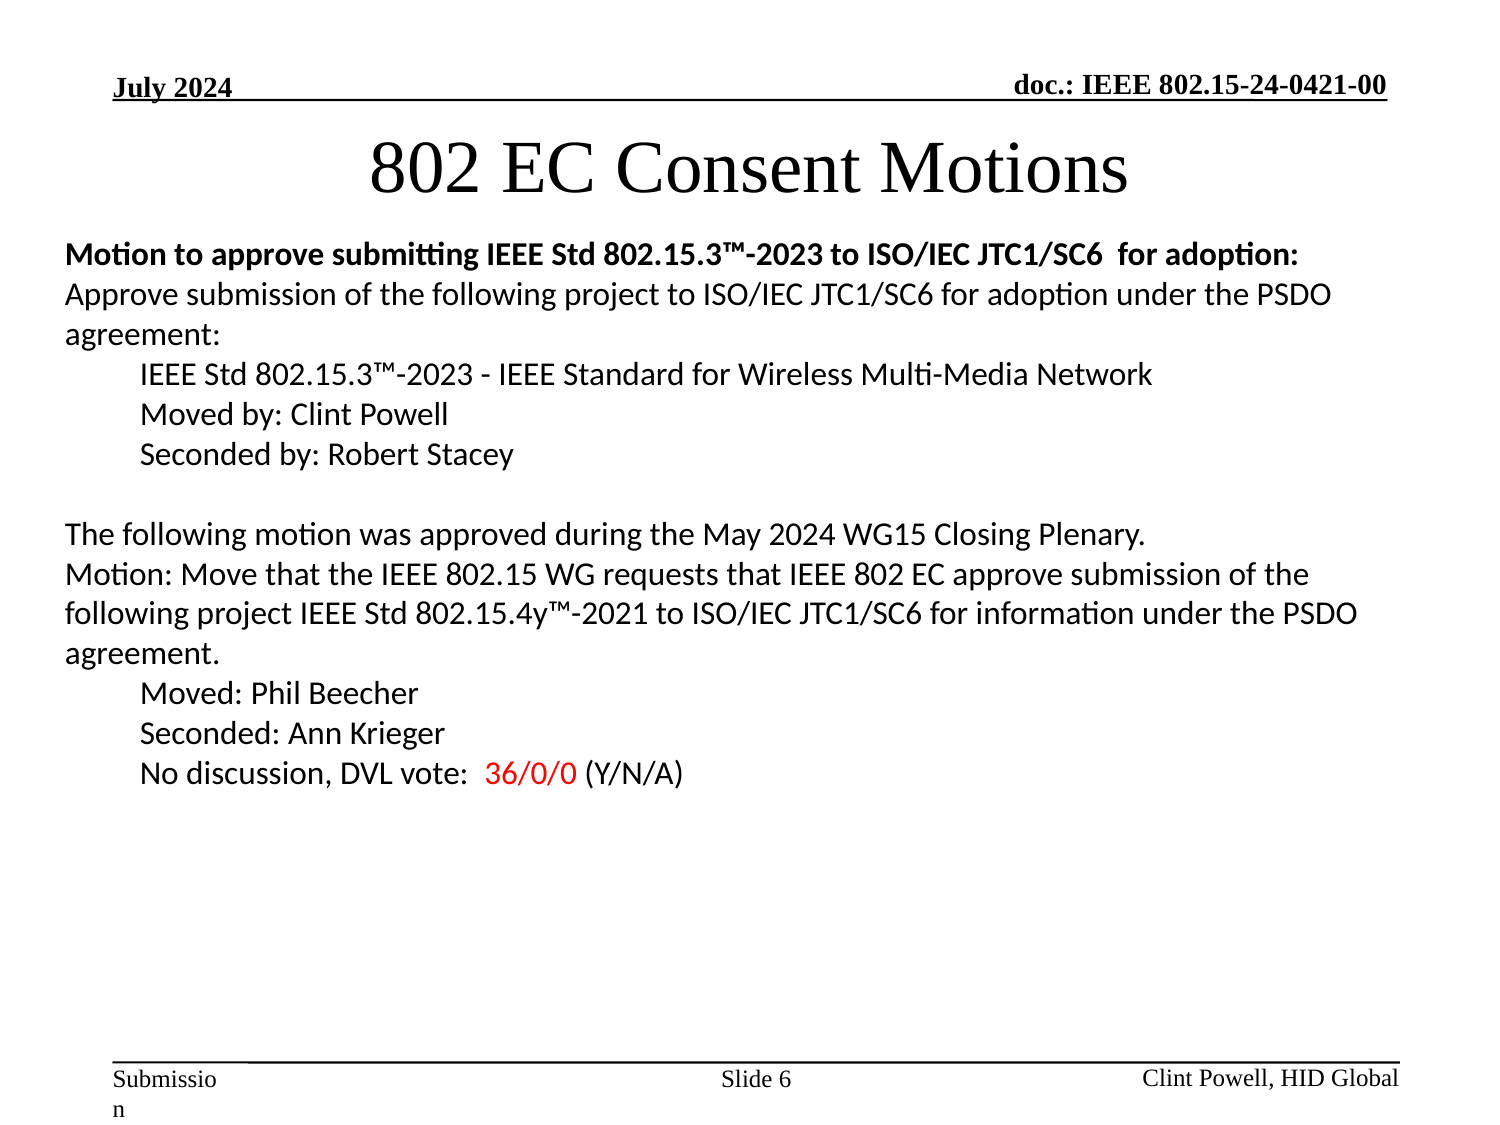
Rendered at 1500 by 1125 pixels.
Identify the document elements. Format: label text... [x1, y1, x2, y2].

text_box 802 EC Consent Motions [112, 75, 1388, 224]
text_box Motion to approve submitting IEEE Std 802.15.3™-2023 to ISO/IEC JTC1/SC6 for adoption: Approve submission of the following project to ISO/IEC JTC1/SC6 for adoption under the PSDO agreement: IEEE Std 802.15.3™-2023 - IEEE Standard for Wireless Multi-Media Network Moved by: Clint Powell Seconded by: Robert Stacey The following motion was approved during the May 2024 WG15 Closing Plenary. Motion: Move that the IEEE 802.15 WG requests that IEEE 802 EC approve submission of the following project IEEE Std 802.15.4y™-2021 to ISO/IEC JTC1/SC6 for information under the PSDO agreement. Moved: Phil Beecher Seconded: Ann Krieger No discussion, DVL vote: 36/0/0 (Y/N/A) [50, 224, 1450, 839]
slide_number Slide 6 [712, 1062, 800, 1093]
